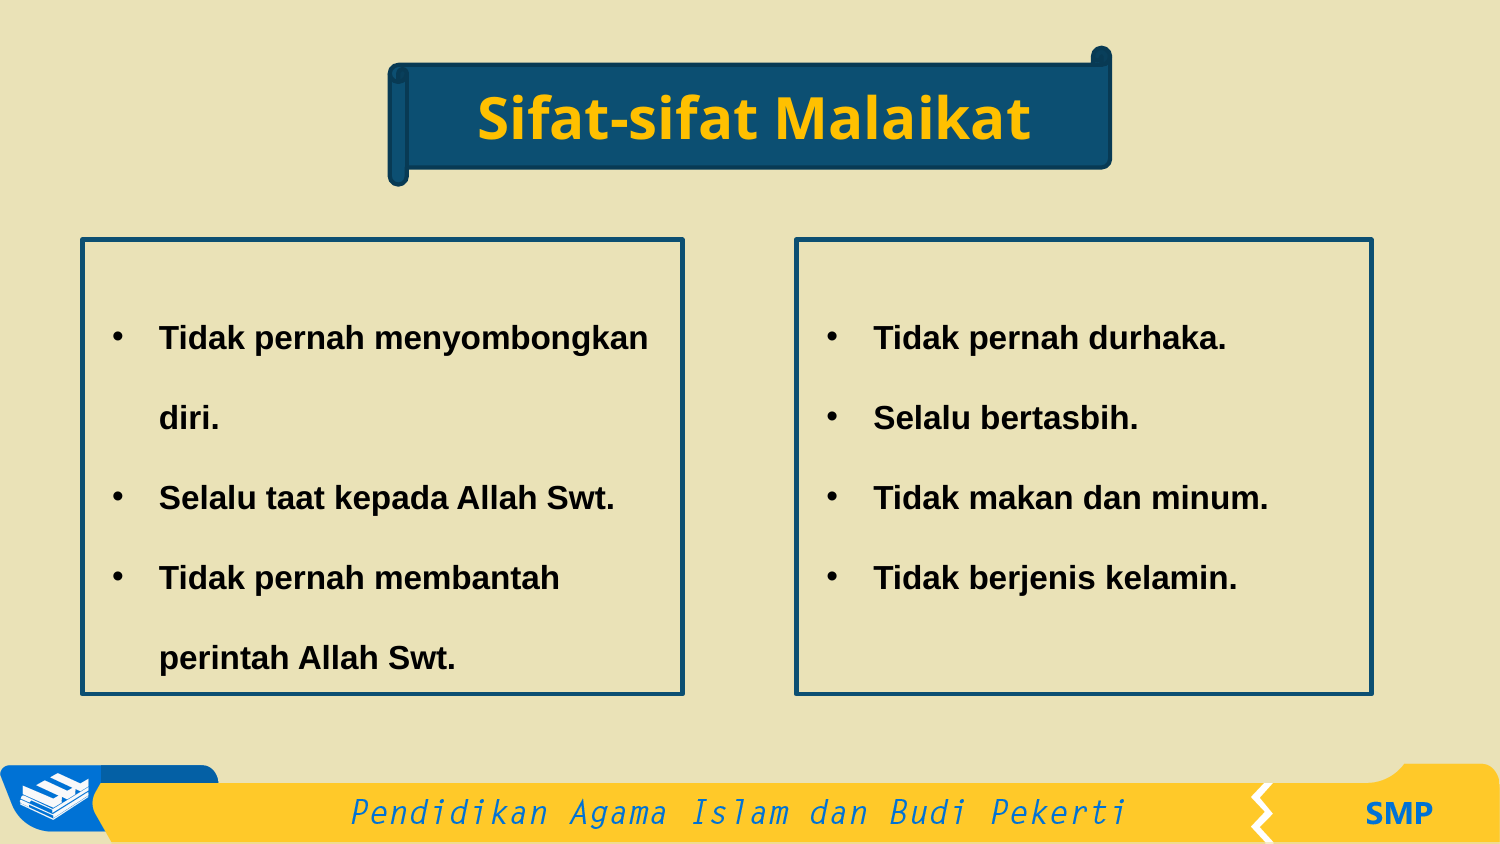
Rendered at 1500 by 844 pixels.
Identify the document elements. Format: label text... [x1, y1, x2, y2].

text_box Sifat-sifat Malaikat [387, 45, 1113, 187]
text_box [82, 239, 683, 695]
picture [0, 763, 1500, 844]
text_box [796, 239, 1372, 695]
text_box Tidak pernah durhaka. Selalu bertasbih. Tidak makan dan minum. Tidak berjenis kelamin. [811, 269, 1500, 604]
text_box Tidak pernah menyombongkan diri. Selalu taat kepada Allah Swt. Tidak pernah membantah perintah Allah Swt. [97, 269, 683, 719]
